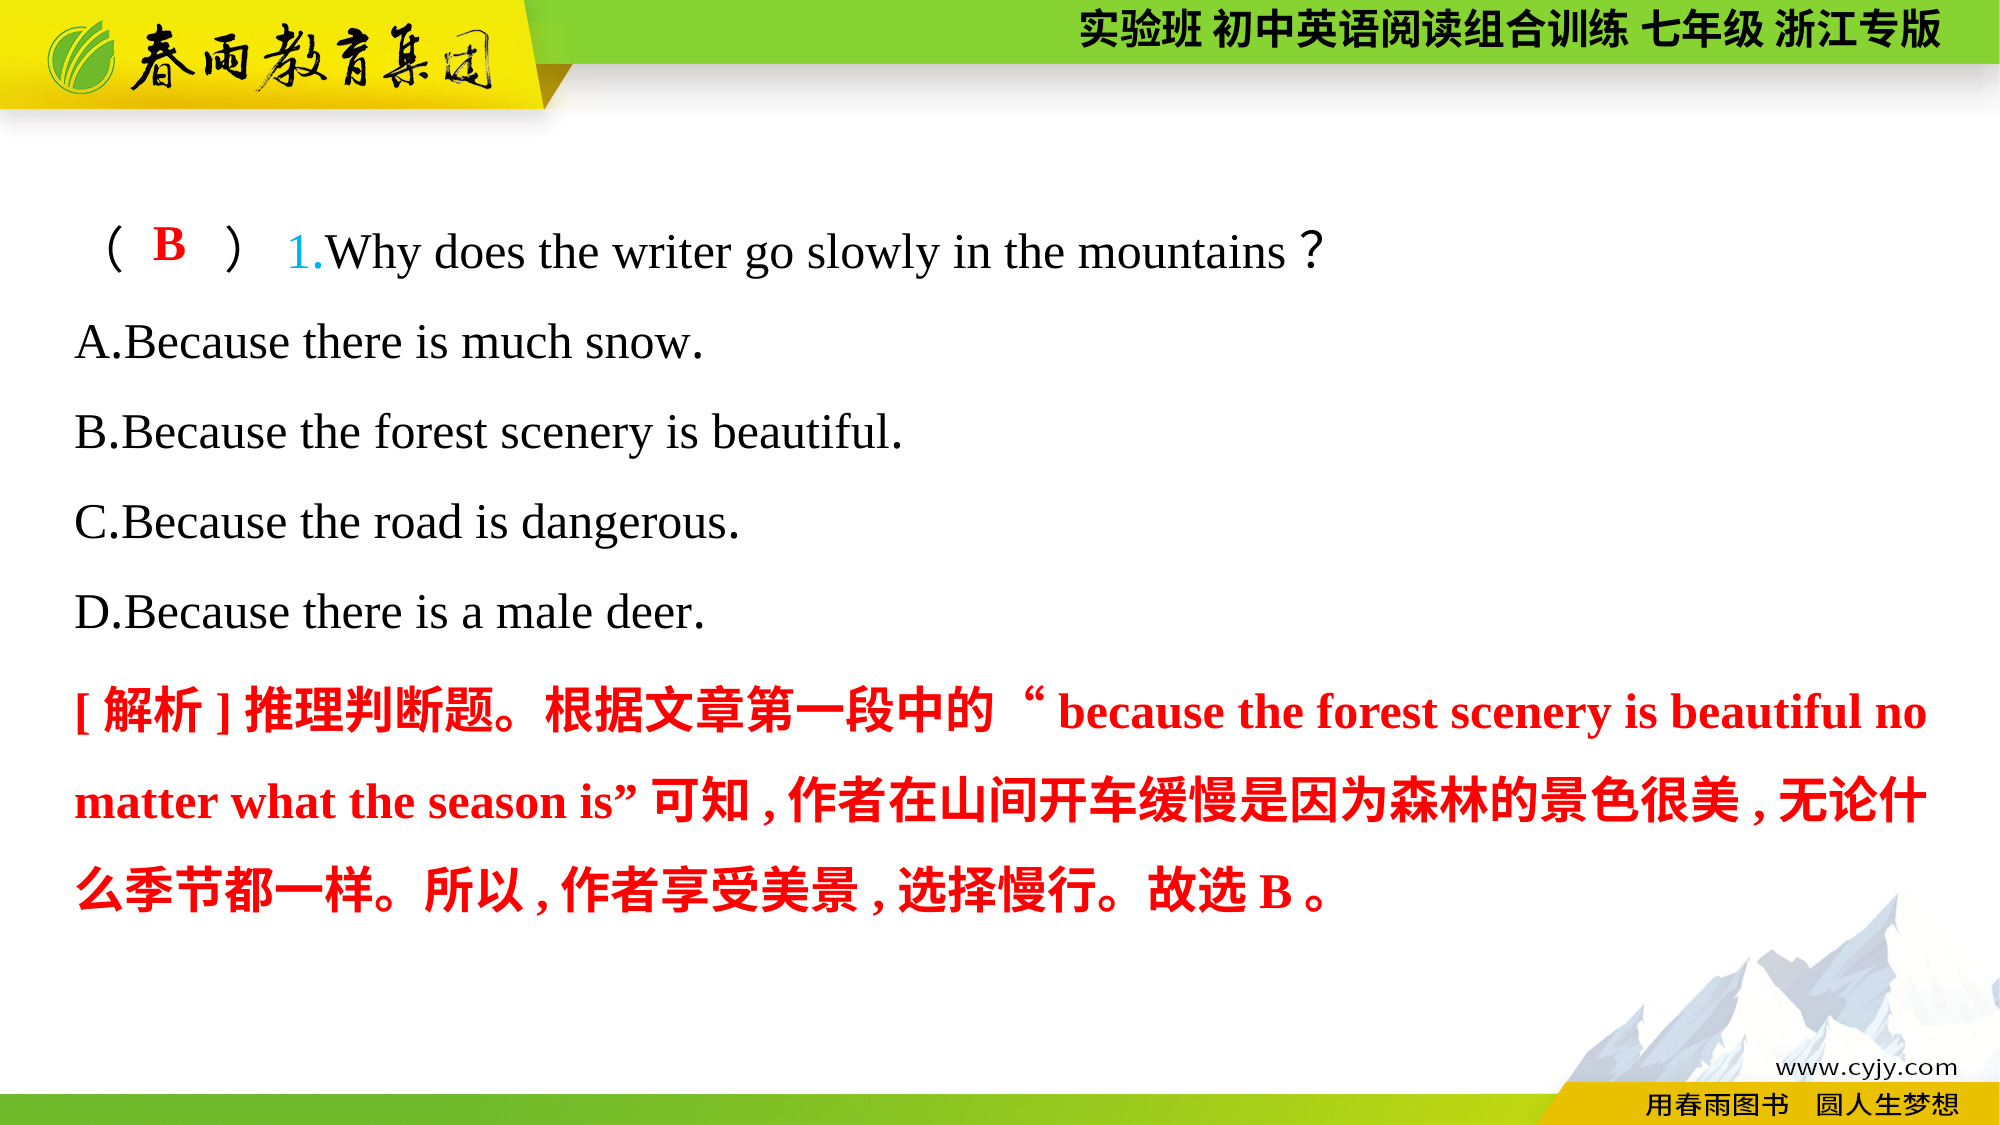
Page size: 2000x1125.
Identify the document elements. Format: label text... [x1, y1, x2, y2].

list （ ）1.Why does the writer go slowly in the mountains？ A.Because there is much snow. B.Because the forest scenery is beautiful. C.Because the road is dangerous. D.Because there is a male deer. [59, 181, 1944, 640]
text_box B [138, 203, 202, 278]
text_box [解析]推理判断题。根据文章第一段中的“because the forest scenery is beautiful no matter what the season is”可知,作者在山间开车缓慢是因为森林的景色很美,无论什么季节都一样。所以,作者享受美景,选择慢行。故选B。 [59, 640, 1944, 926]
picture [0, 0, 2000, 1125]
